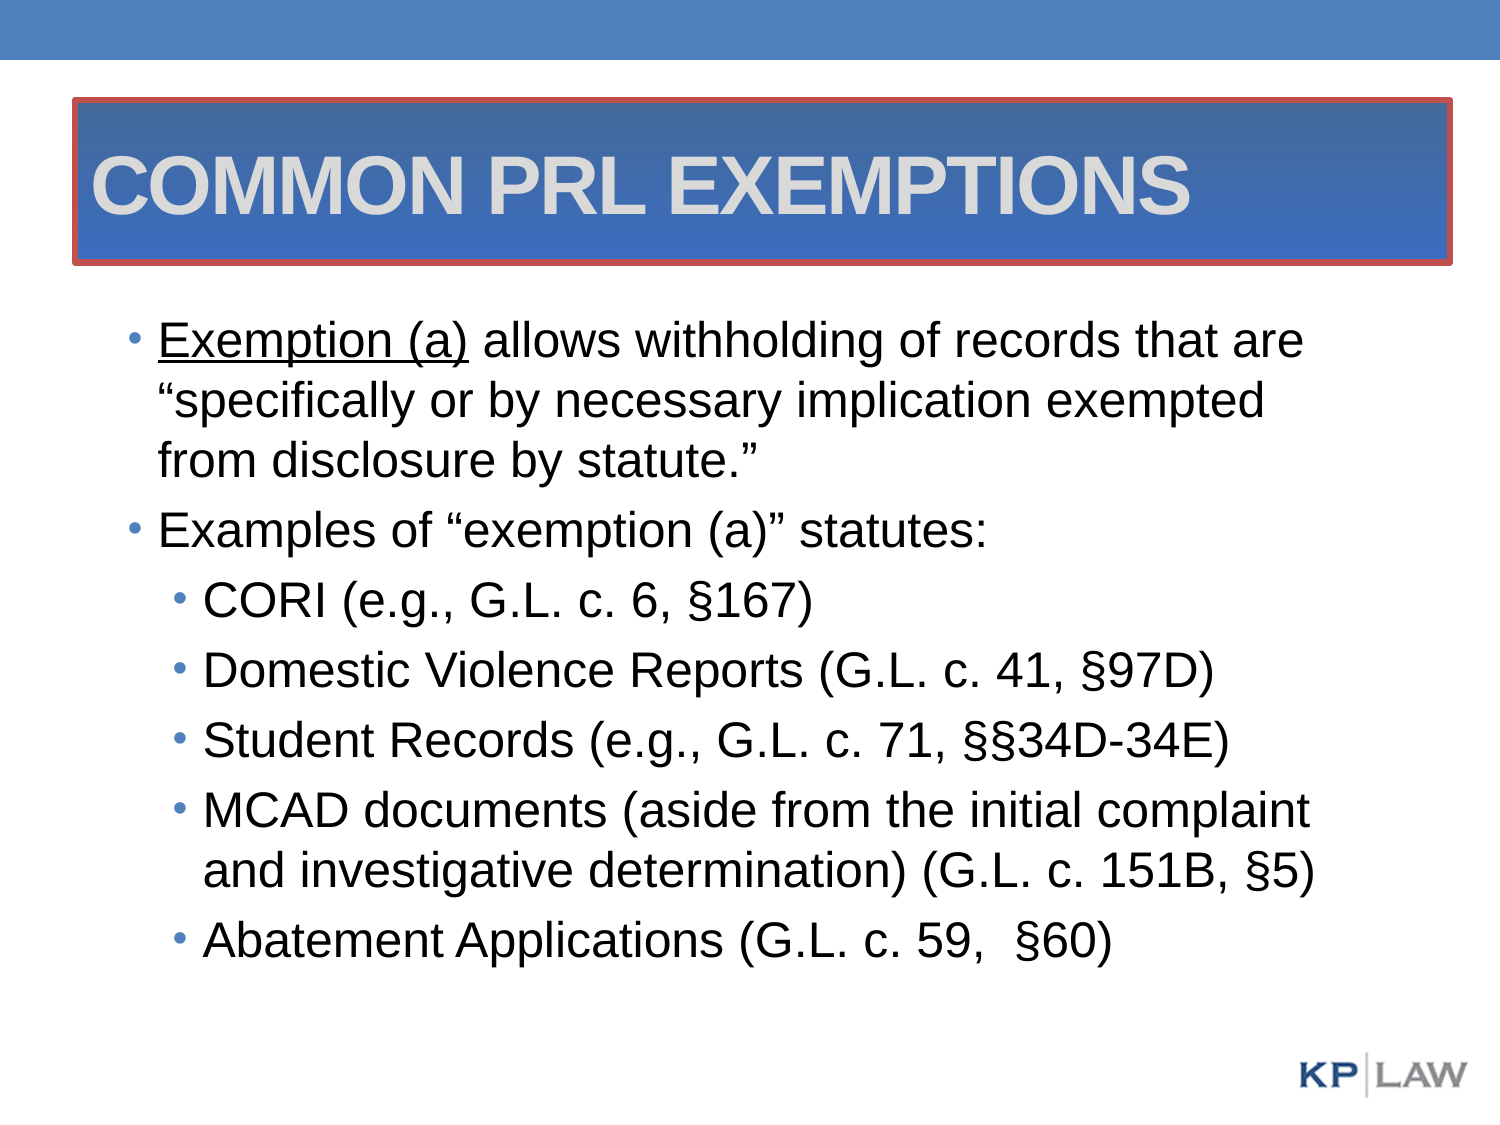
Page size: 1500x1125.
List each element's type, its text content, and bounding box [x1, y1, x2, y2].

picture [1291, 1049, 1478, 1101]
list Exemption (a) allows withholding of records that are “specifically or by necessary implication exempted from disclosure by statute.” Examples of “exemption (a)” statutes: CORI (e.g., G.L. c. 6, §167) Domestic Violence Reports (G.L. c. 41, §97D) Student Records (e.g., G.L. c. 71, §§34D-34E) MCAD documents (aside from the initial complaint and investigative determination) (G.L. c. 151B, §5) Abatement Applications (G.L. c. 59, §60) [112, 299, 1375, 1100]
text_box Common PRL exemptions [75, 99, 1450, 263]
